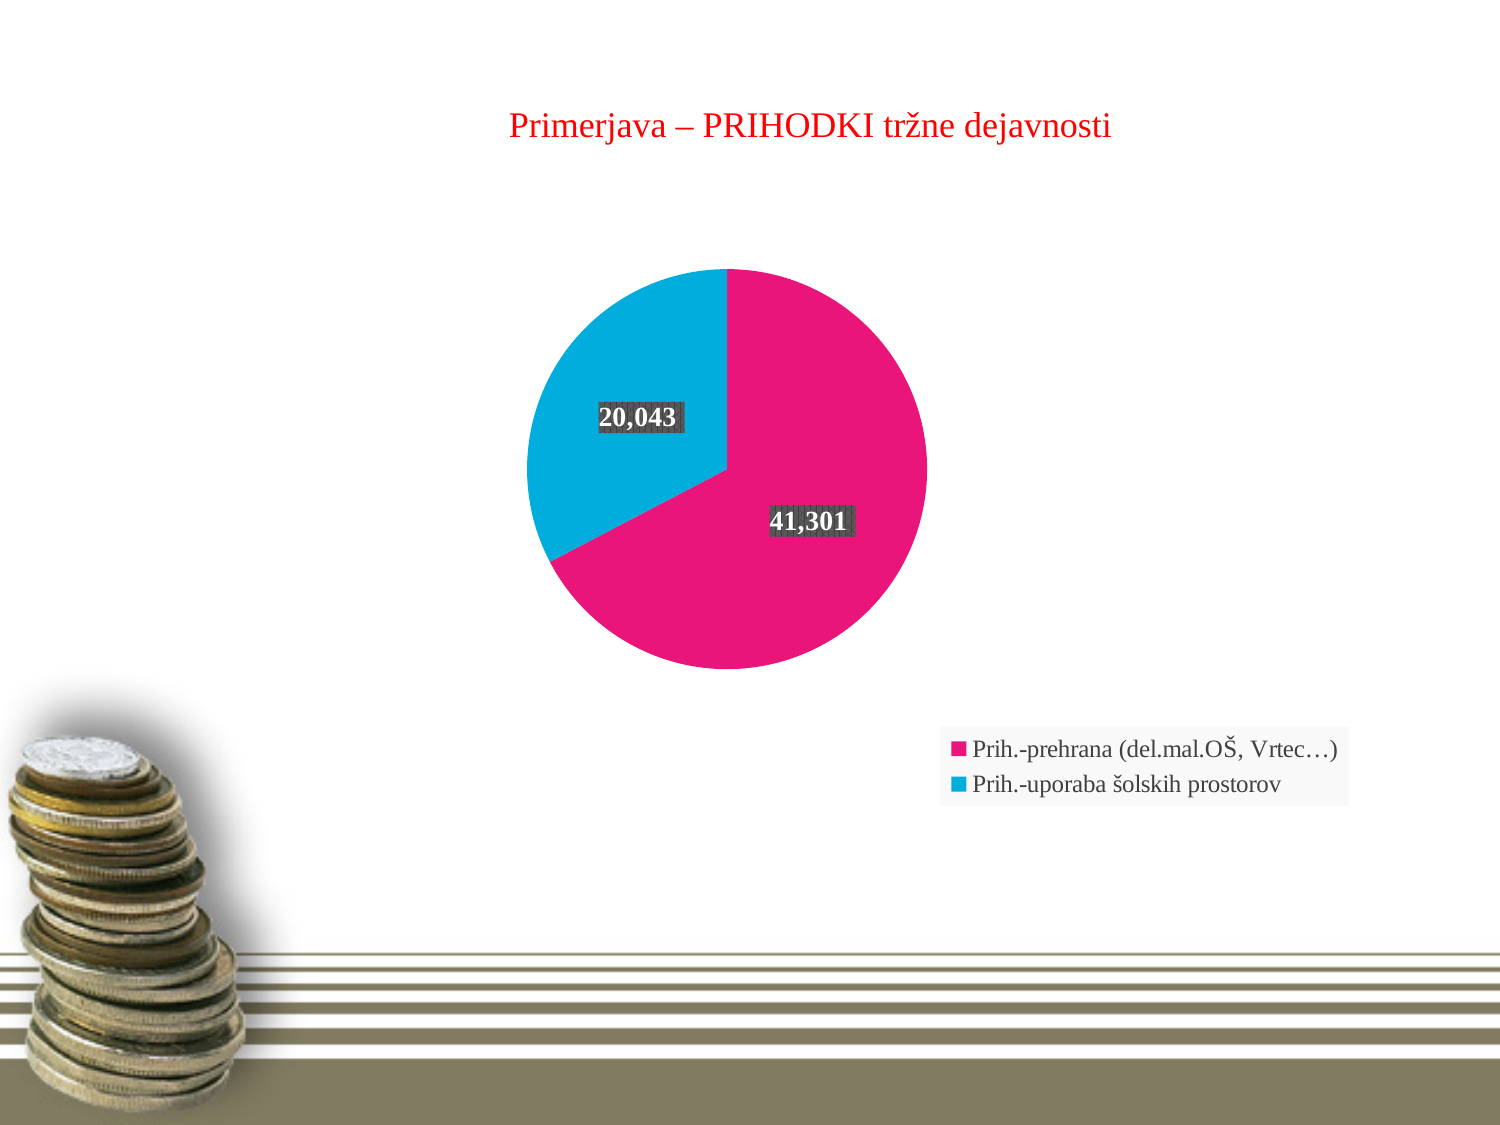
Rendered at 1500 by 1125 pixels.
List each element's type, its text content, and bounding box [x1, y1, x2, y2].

picture [0, 0, 1500, 1125]
title Primerjava – PRIHODKI tržne dejavnosti [234, 93, 1388, 138]
chart [70, 140, 1412, 906]
